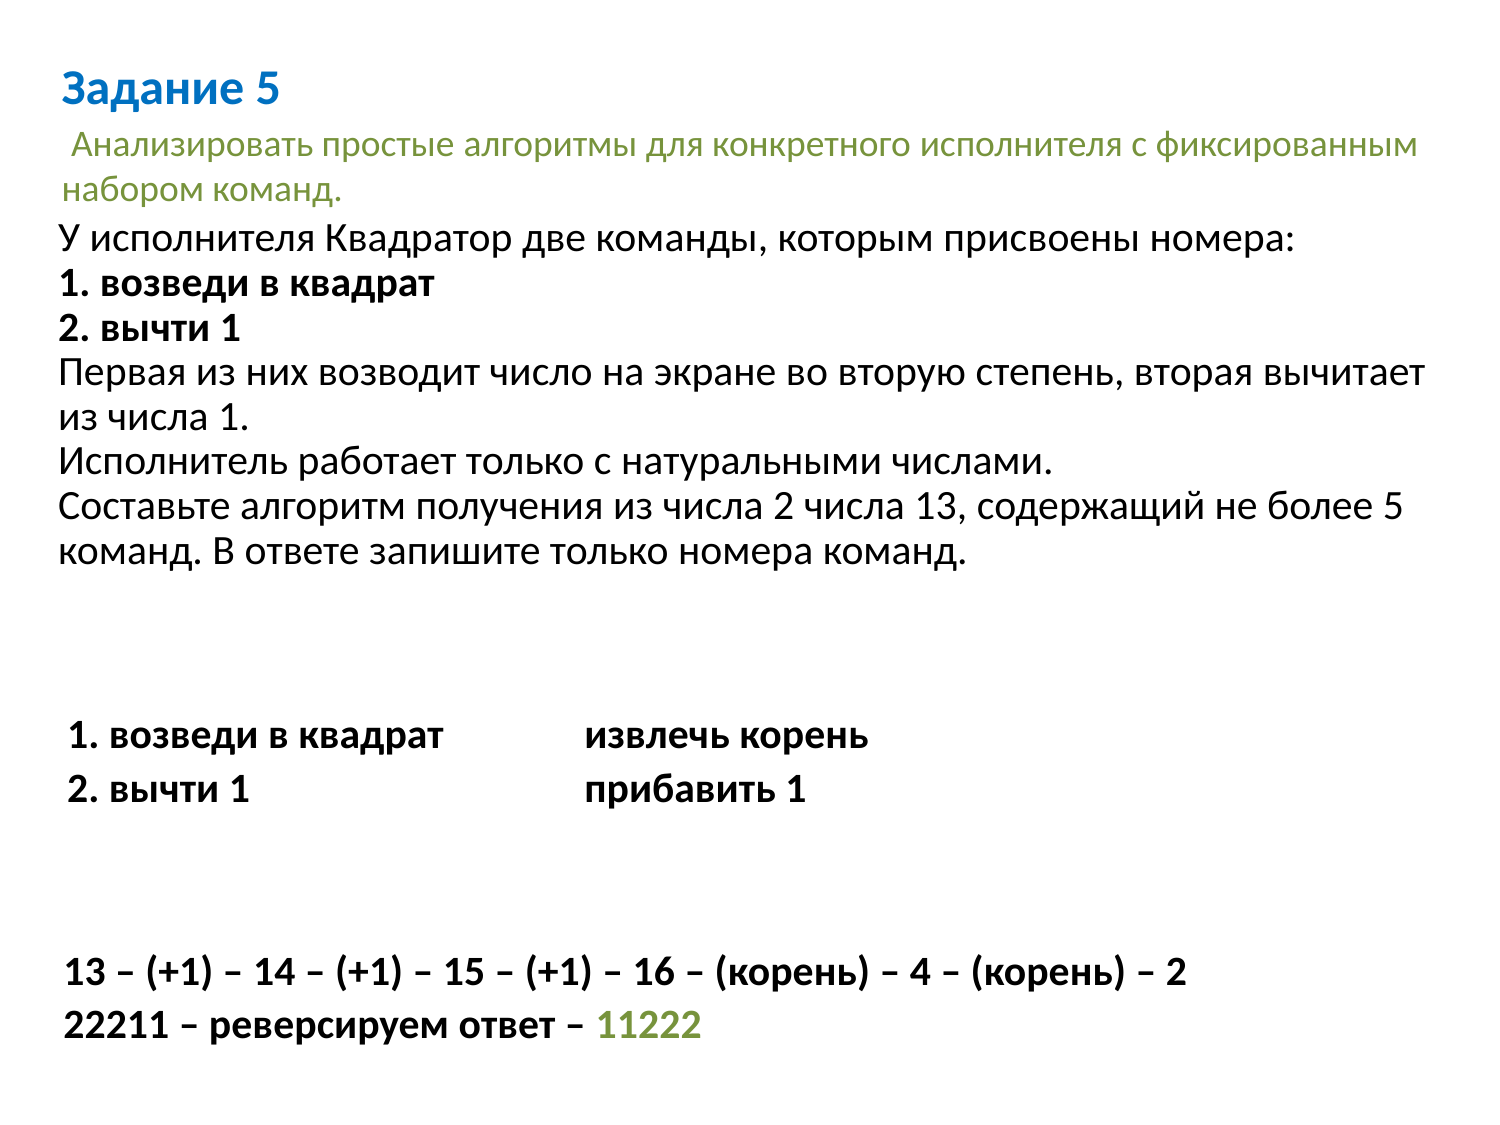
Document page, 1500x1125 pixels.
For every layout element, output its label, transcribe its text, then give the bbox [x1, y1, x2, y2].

text_box извлечь корень прибавить 1 [569, 700, 919, 819]
text_box 13 – (+1) – 14 – (+1) – 15 – (+1) – 16 – (корень) – 4 – (корень) – 2 22211 – реверсируем ответ – 11222 [48, 932, 1360, 1055]
text_box Задание 5 Анализировать простые алгоритмы для конкретного исполнителя с фиксированным набором команд. [46, 46, 1442, 217]
text_box 1. возведи в квадрат 2. вычти 1 [52, 700, 491, 819]
table_header У исполнителя Квадратор две команды, которым присвоены номера: 1. возведи в квадрат 2. вычти 1 Первая из них возводит число на экране во вторую степень, вторая вычитает из числа 1. Исполнитель работает только с натуральными числами. Составьте алгоритм получения из числа 2 числа 13, содержащий не более 5 команд. В ответе запишите только номера команд. [48, 219, 1458, 698]
